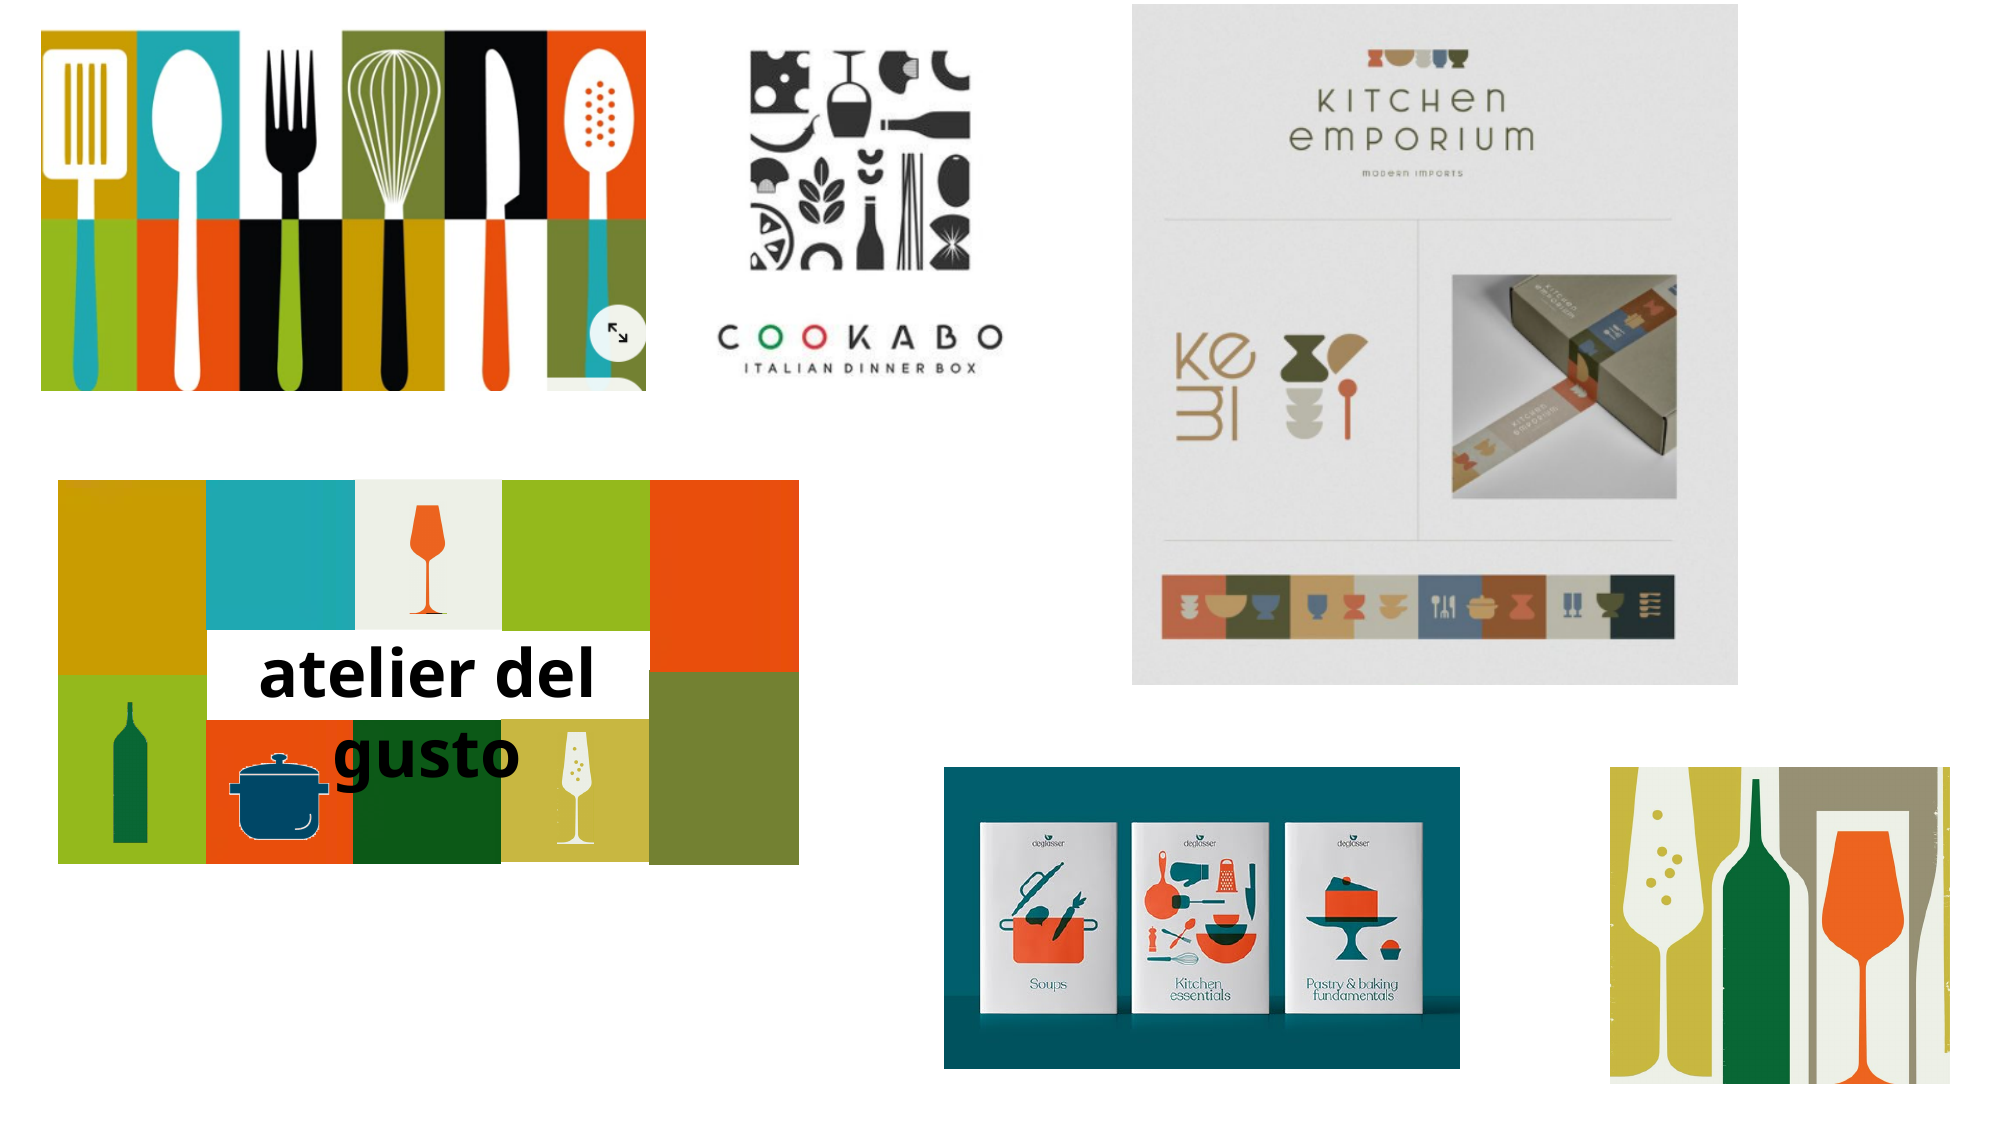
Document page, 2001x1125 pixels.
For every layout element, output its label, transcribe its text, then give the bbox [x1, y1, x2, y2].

picture [1132, 4, 1738, 686]
picture [1609, 766, 1951, 1084]
picture [57, 480, 502, 864]
picture [943, 536, 1461, 1070]
picture [501, 479, 799, 865]
text_box [502, 799, 649, 863]
picture [40, 27, 647, 392]
picture [684, 18, 1032, 410]
text_box [352, 478, 504, 623]
picture [556, 731, 594, 844]
text_box atelier del gusto [207, 623, 649, 799]
picture [408, 500, 448, 614]
